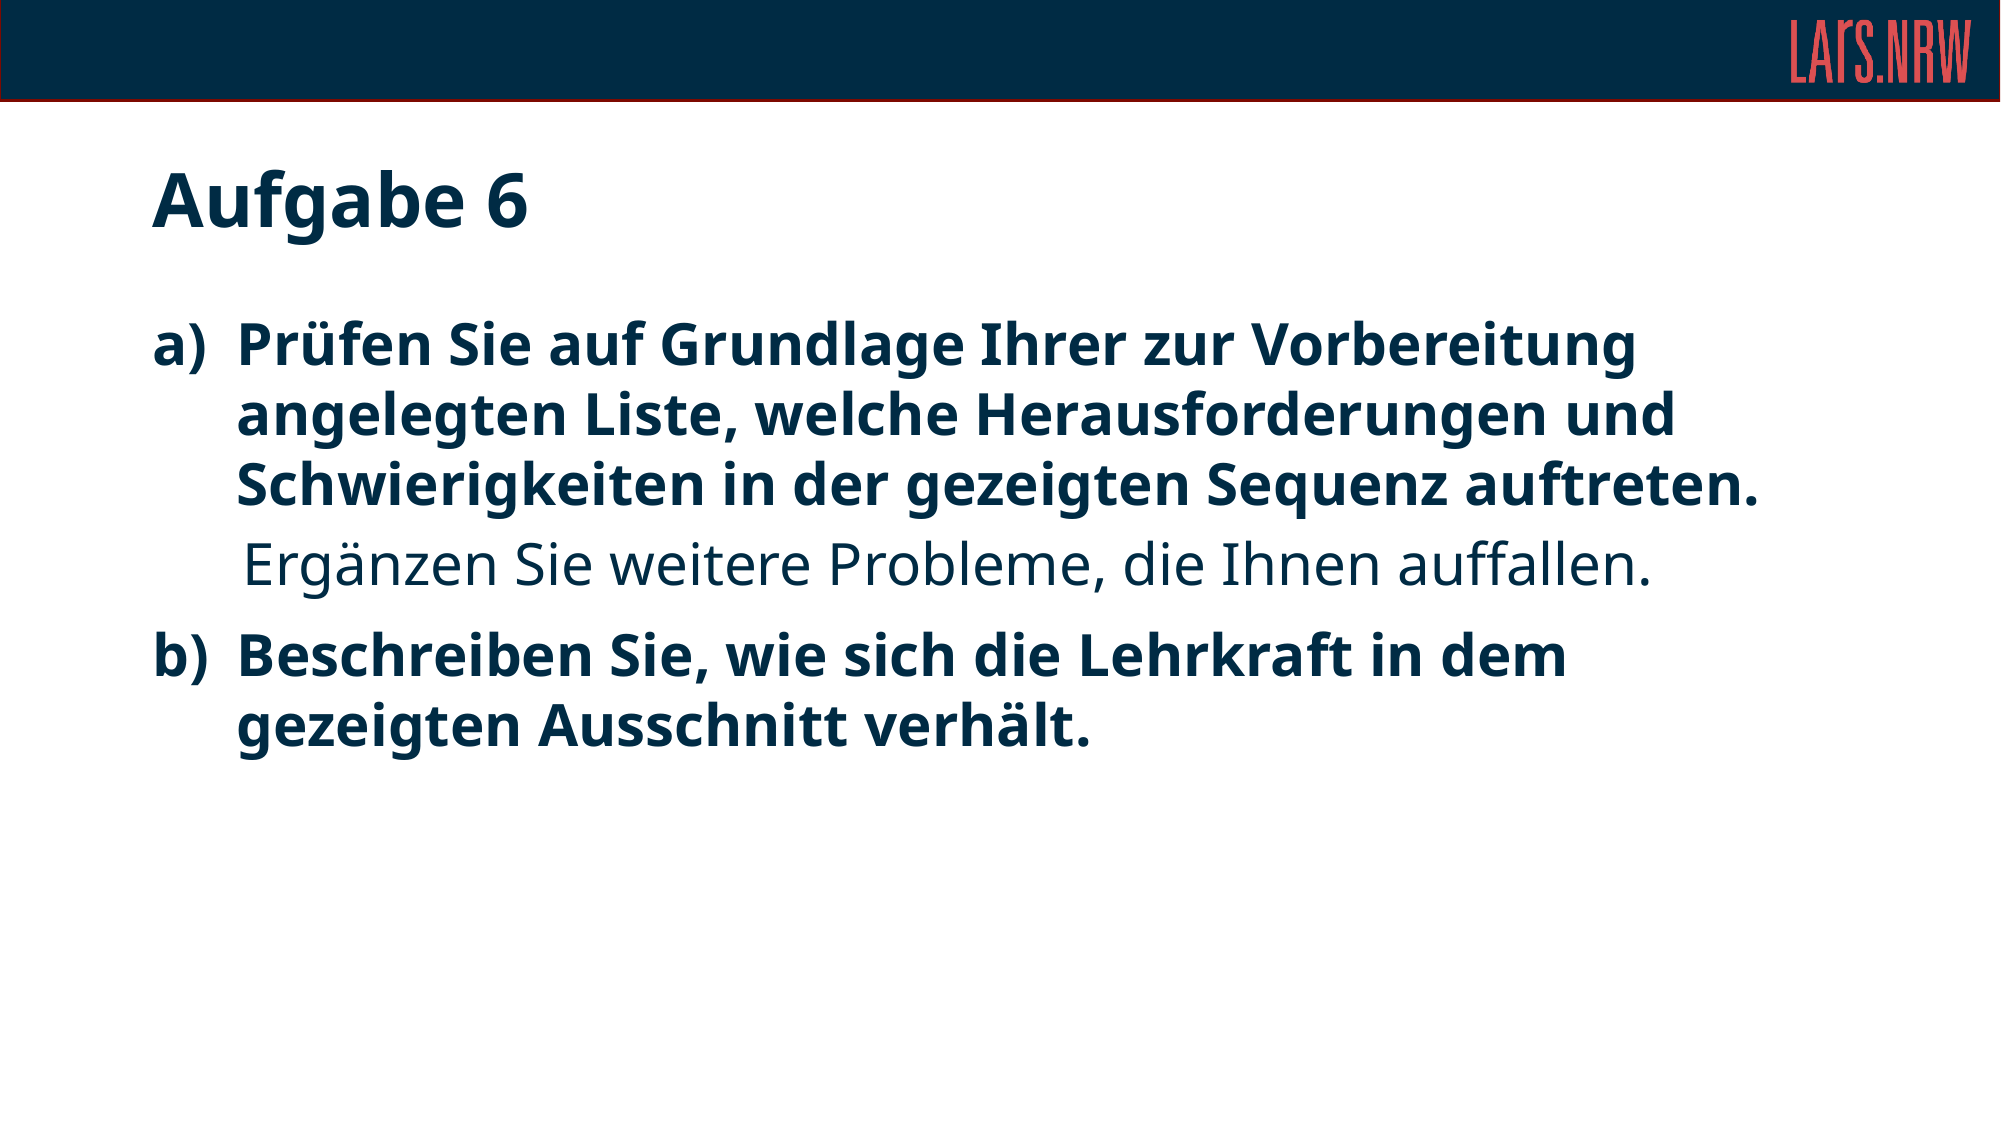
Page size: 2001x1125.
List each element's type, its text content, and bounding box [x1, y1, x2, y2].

picture [1773, 6, 1977, 99]
list Prüfen Sie auf Grundlage Ihrer zur Vorbereitung angelegten Liste, welche Herausforderungen und Schwierigkeiten in der gezeigten Sequenz auftreten. Ergänzen Sie weitere Probleme, die Ihnen auffallen. Beschreiben Sie, wie sich die Lehrkraft in dem gezeigten Ausschnitt verhält. [137, 299, 1863, 1014]
title Aufgabe 6 [137, 128, 1863, 278]
